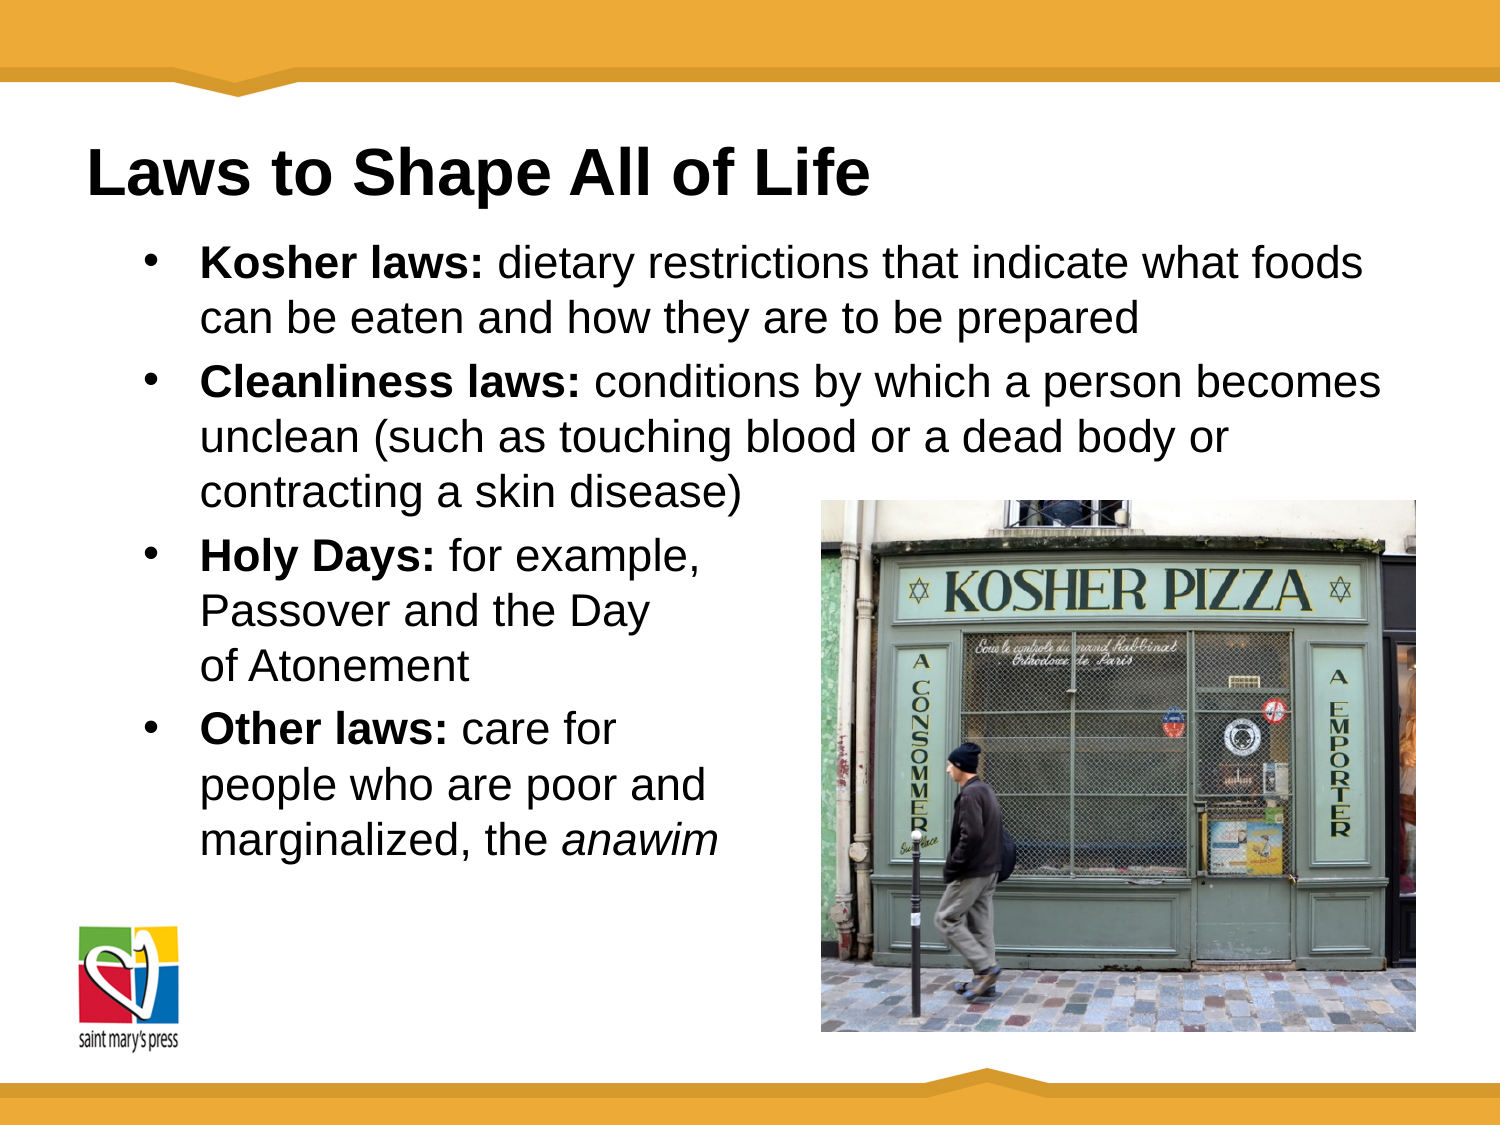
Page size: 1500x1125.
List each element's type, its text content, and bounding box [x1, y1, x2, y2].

list Kosher laws: dietary restrictions that indicate what foods can be eaten and how they are to be prepared Cleanliness laws: conditions by which a person becomes unclean (such as touching blood or a dead body or contracting a skin disease) Holy Days: for example, Passover and the Day of Atonement Other laws: care for people who are poor and marginalized, the anawim [128, 224, 1421, 948]
title Laws to Shape All of Life [71, 125, 1421, 213]
picture [0, 0, 1500, 1125]
